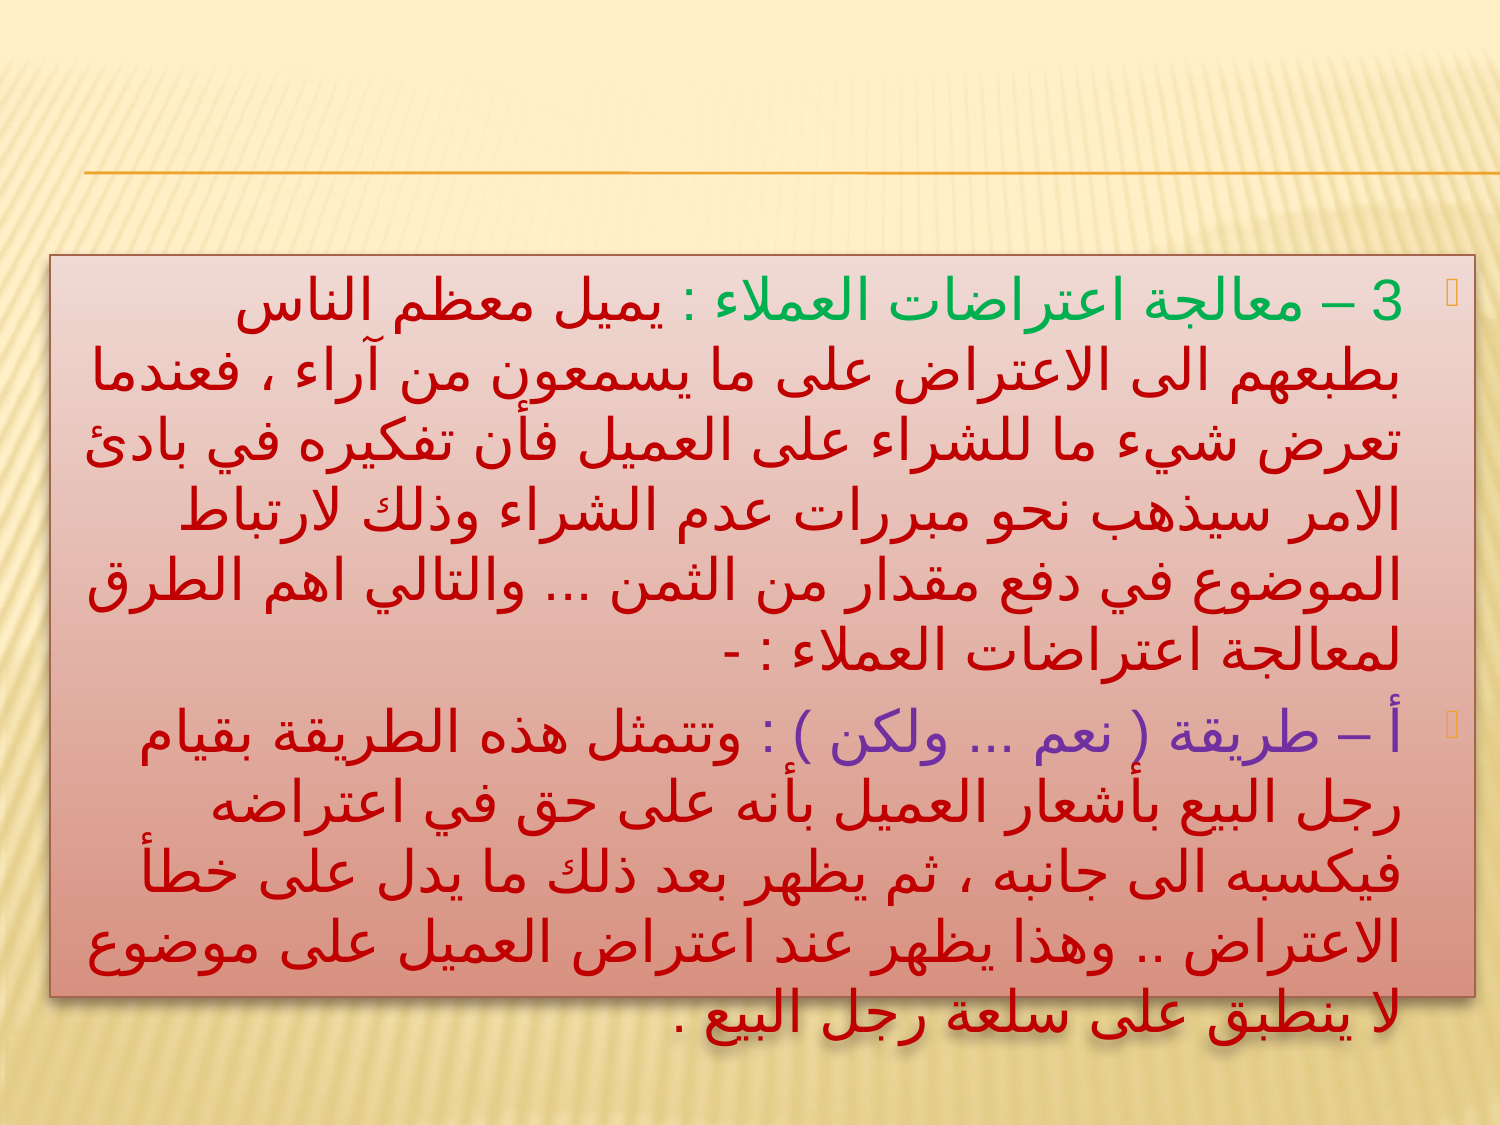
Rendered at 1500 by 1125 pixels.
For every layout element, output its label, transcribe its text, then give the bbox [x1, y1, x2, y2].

list 3 – معالجة اعتراضات العملاء : يميل معظم الناس بطبعهم الى الاعتراض على ما يسمعون من آراء ، فعندما تعرض شيء ما للشراء على العميل فأن تفكيره في بادئ الامر سيذهب نحو مبررات عدم الشراء وذلك لارتباط الموضوع في دفع مقدار من الثمن ... والتالي اهم الطرق لمعالجة اعتراضات العملاء : - أ – طريقة ( نعم ... ولكن ) : وتتمثل هذه الطريقة بقيام رجل البيع بأشعار العميل بأنه على حق في اعتراضه فيكسبه الى جانبه ، ثم يظهر بعد ذلك ما يدل على خطأ الاعتراض .. وهذا يظهر عند اعتراض العميل على موضوع لا ينطبق على سلعة رجل البيع . [49, 254, 1476, 998]
